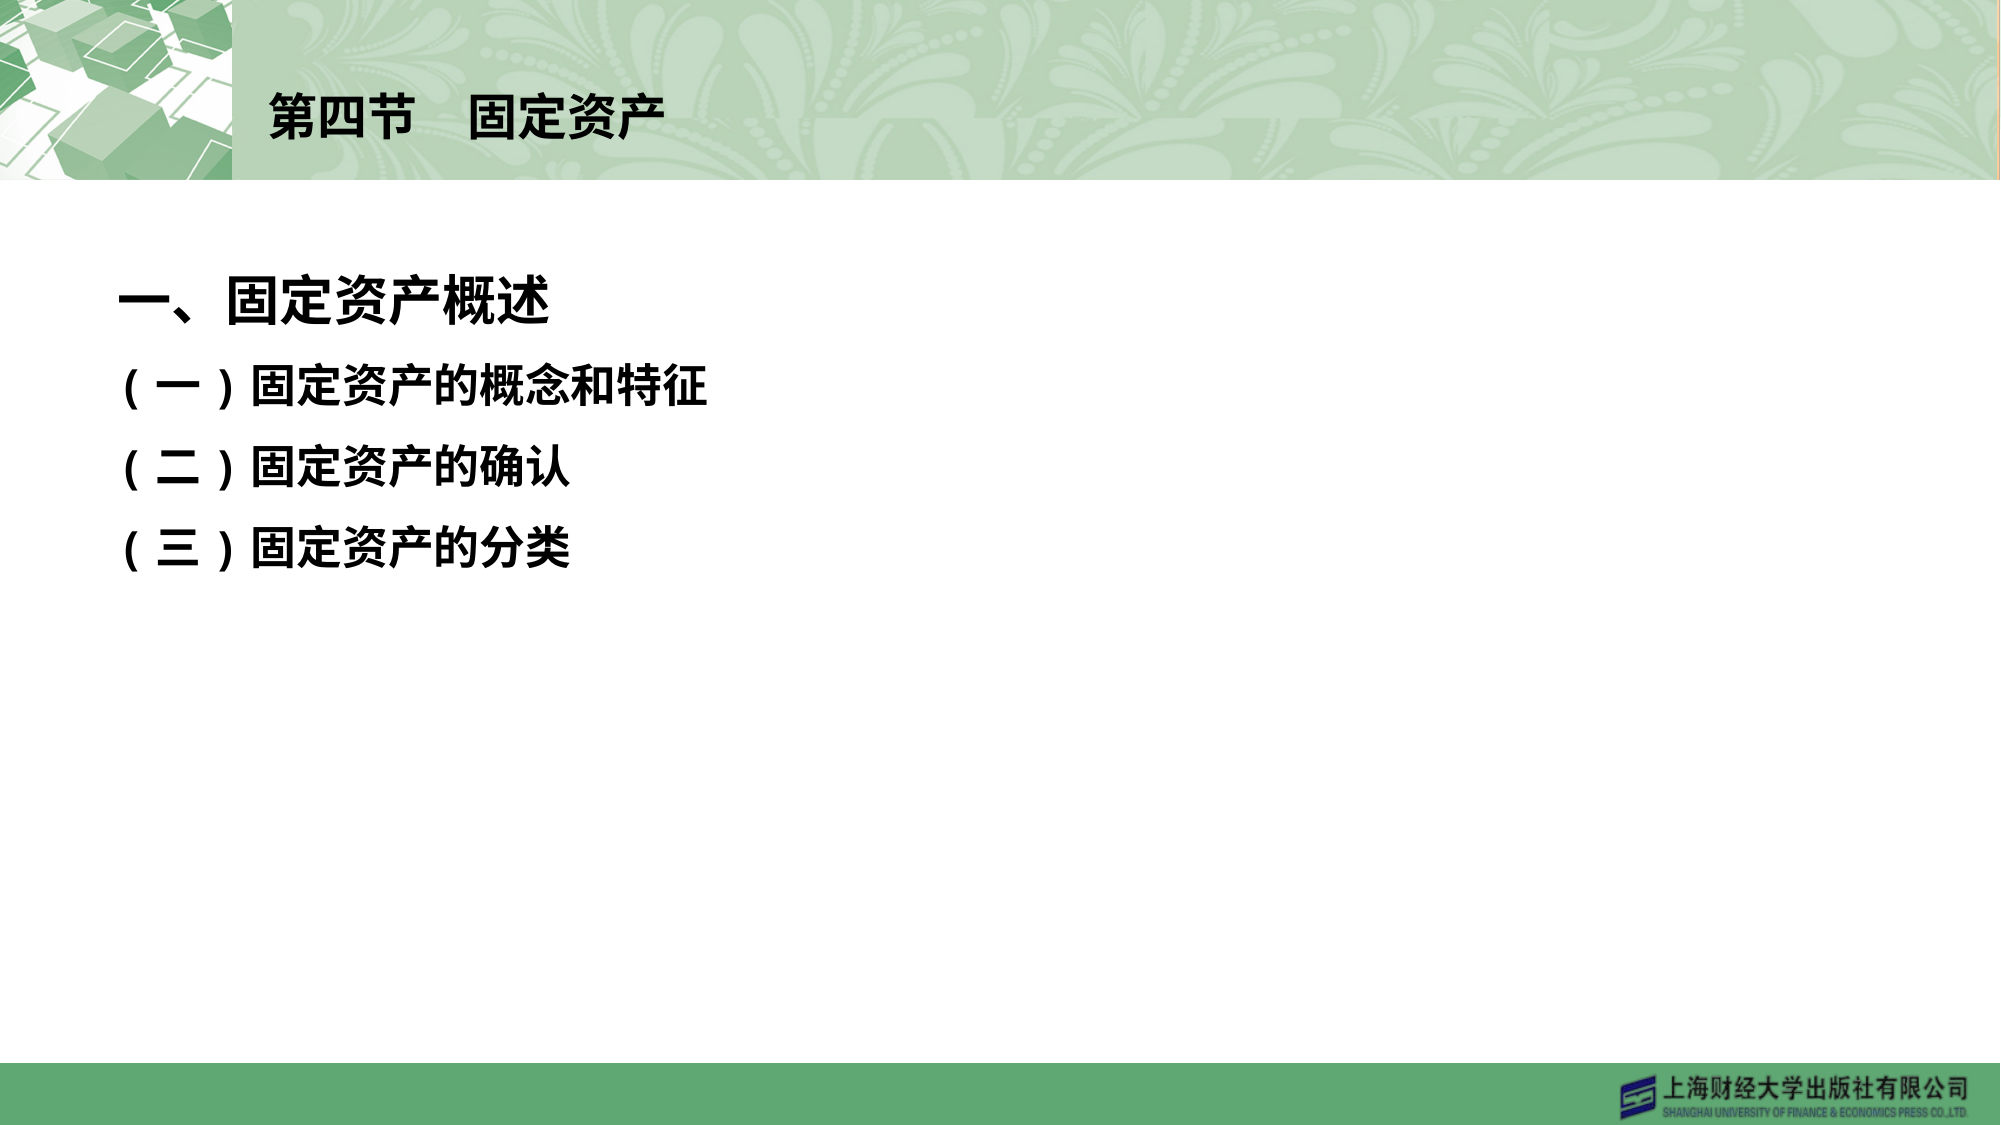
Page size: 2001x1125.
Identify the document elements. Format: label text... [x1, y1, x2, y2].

title 第四节 固定资产 [252, 64, 1609, 168]
picture [0, 0, 2001, 1125]
list 一、固定资产概述 (一)固定资产的概念和特征 (二)固定资产的确认 (三)固定资产的分类 [102, 241, 1898, 1065]
